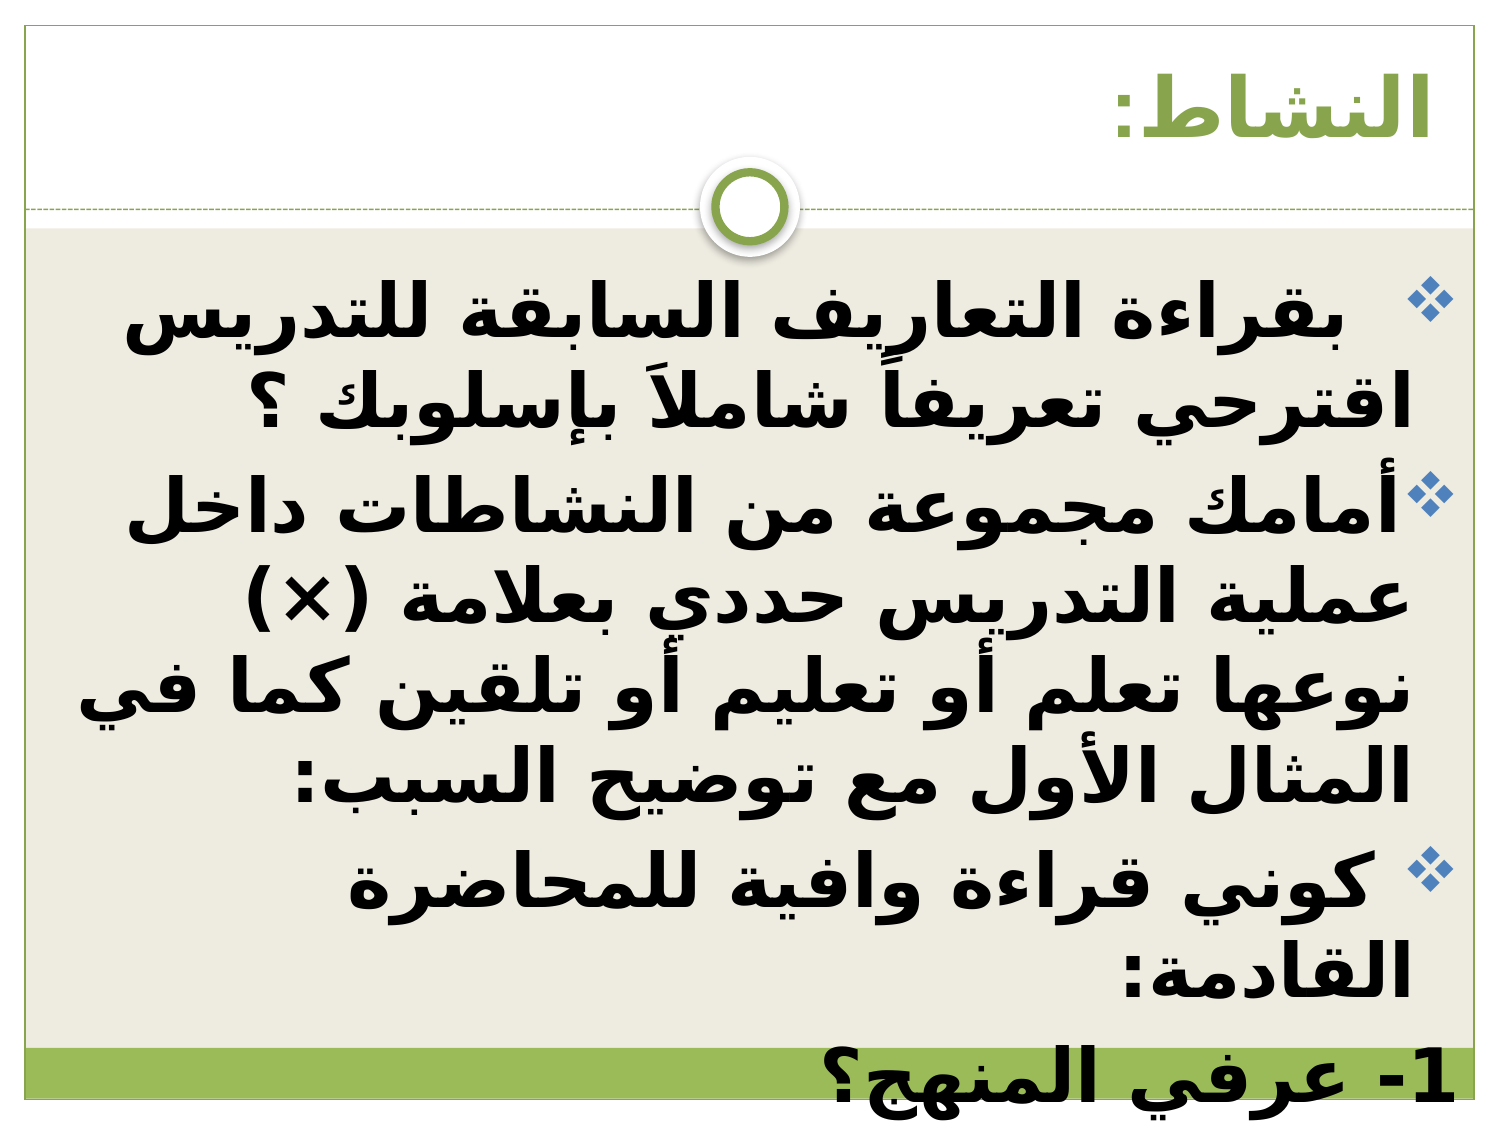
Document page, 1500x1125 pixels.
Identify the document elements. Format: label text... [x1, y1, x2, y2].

list بقراءة التعاريف السابقة للتدريس اقترحي تعريفاً شاملاَ بإسلوبك ؟ أمامك مجموعة من النشاطات داخل عملية التدريس حددي بعلامة (×) نوعها تعلم أو تعليم أو تلقين كما في المثال الأول مع توضيح السبب: كوني قراءة وافية للمحاضرة القادمة: 1- عرفي المنهج؟ 2- فرقي بين المنهج قديما وحديثا؟ [50, 254, 1475, 1067]
title النشاط: [49, 37, 1450, 162]
